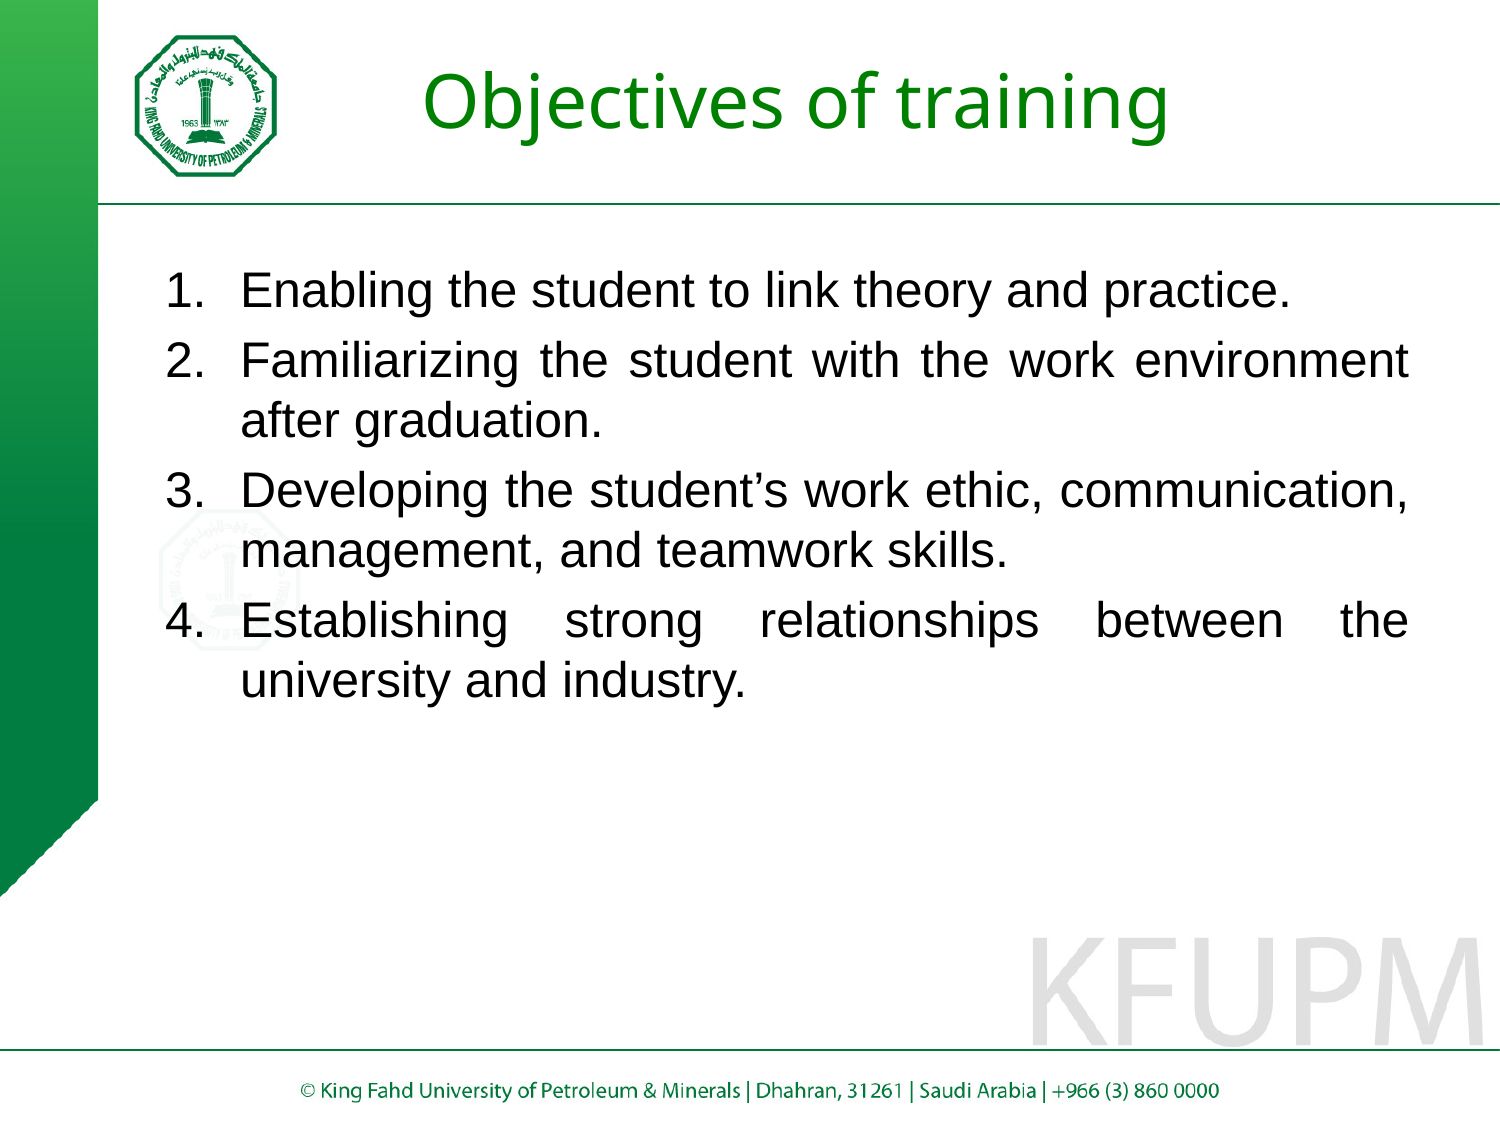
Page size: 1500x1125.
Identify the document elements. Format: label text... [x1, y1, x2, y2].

title Objectives of training [237, 21, 1376, 176]
list Enabling the student to link theory and practice. Familiarizing the student with the work environment after graduation. Developing the student’s work ethic, communication, management, and teamwork skills. Establishing strong relationships between the university and industry. [149, 249, 1426, 976]
picture [0, 0, 1500, 1103]
